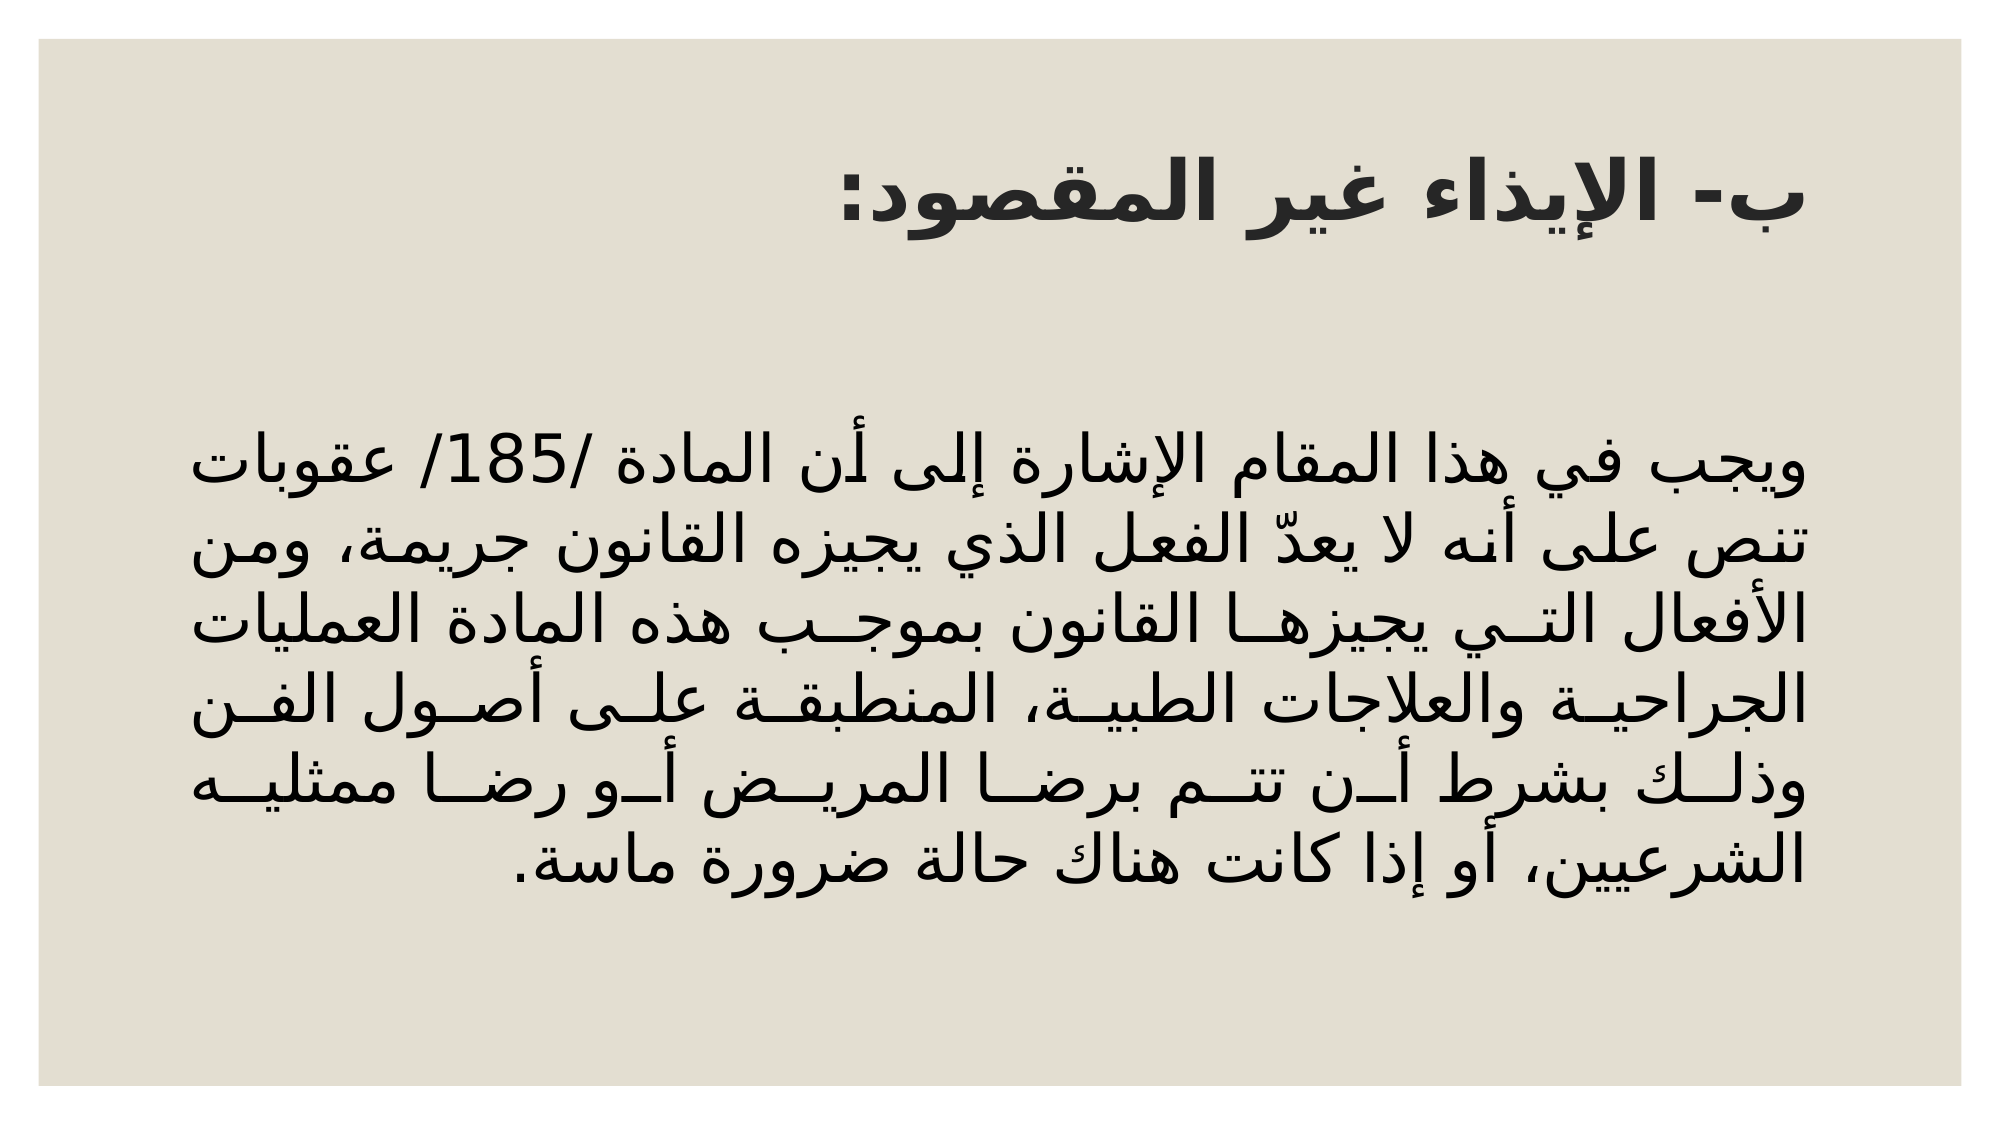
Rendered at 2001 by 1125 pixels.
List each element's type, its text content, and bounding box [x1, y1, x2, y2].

list ويجب في هذا المقام الإشارة إلى أن المادة /185/ عقوبات تنص على أنه لا يعدّ الفعل الذي يجيزه القانون جريمة، ومن الأفعال التي يجيزها القانون بموجب هذه المادة العمليات الجراحية والعلاجات الطبية، المنطبقة على أصول الفن وذلك بشرط أن تتم برضا المريض أو رضا ممثليه الشرعيين، أو إذا كانت هناك حالة ضرورة ماسة. [174, 345, 1825, 990]
title ب- الإيذاء غير المقصود: [174, 105, 1825, 282]
